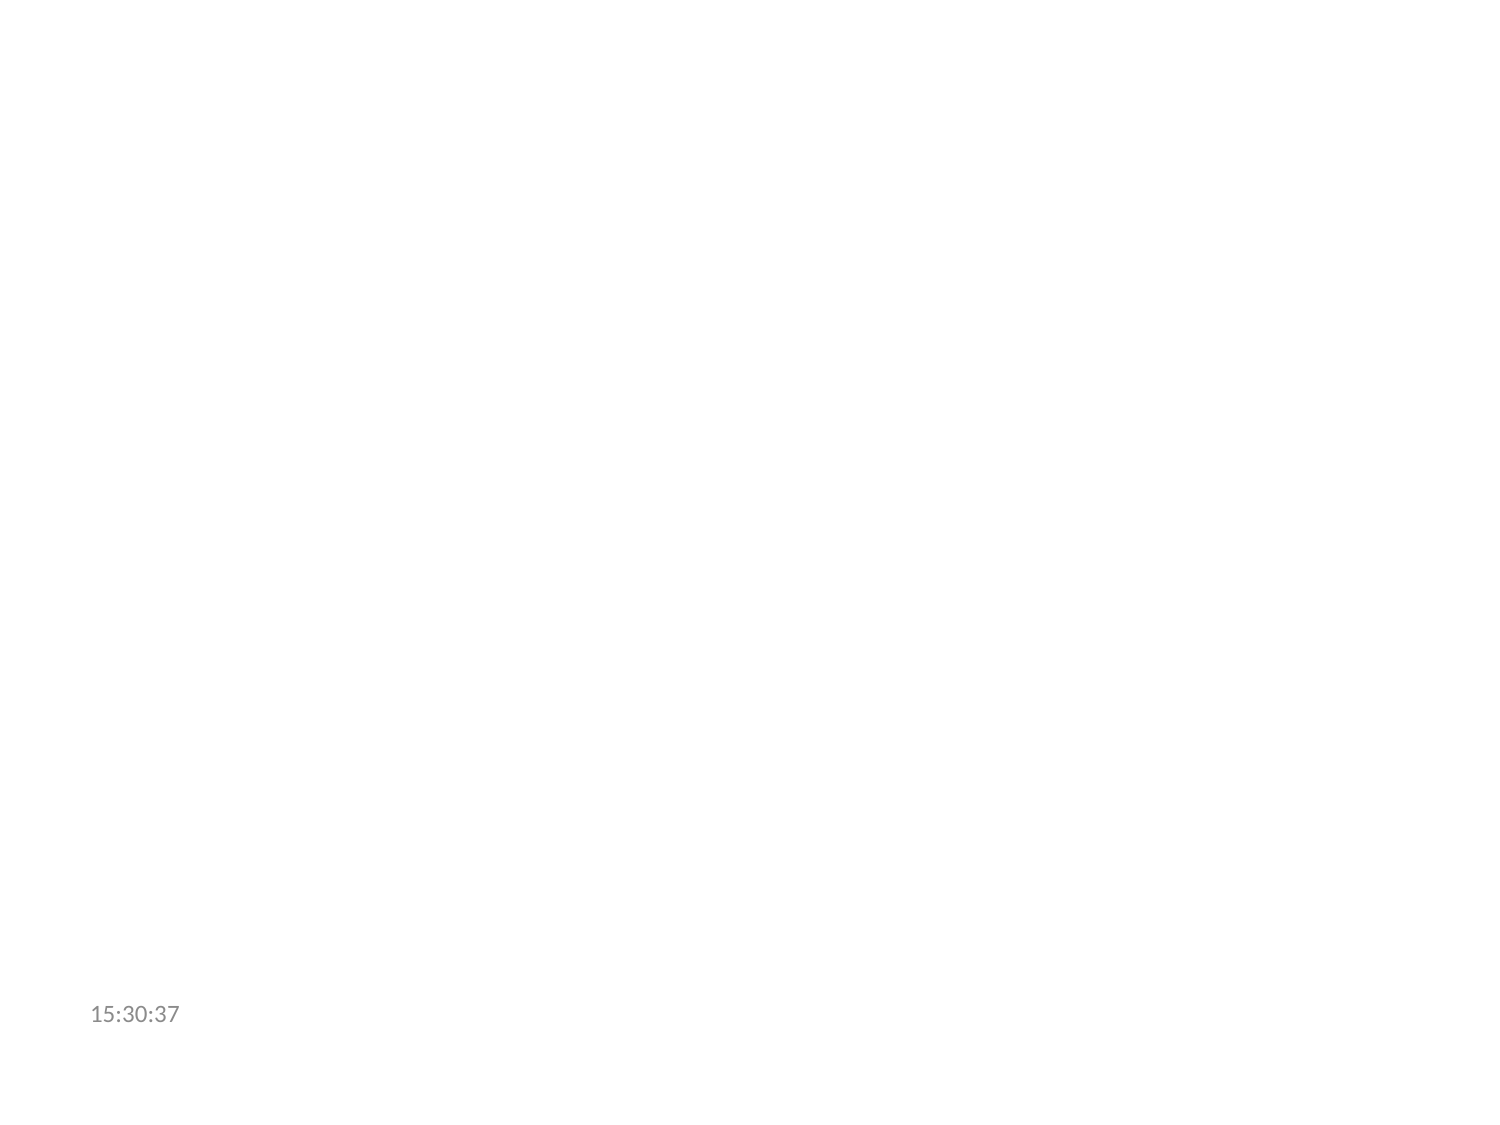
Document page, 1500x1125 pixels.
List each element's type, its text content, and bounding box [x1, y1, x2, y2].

text_box 15:35:09 [75, 982, 425, 1043]
